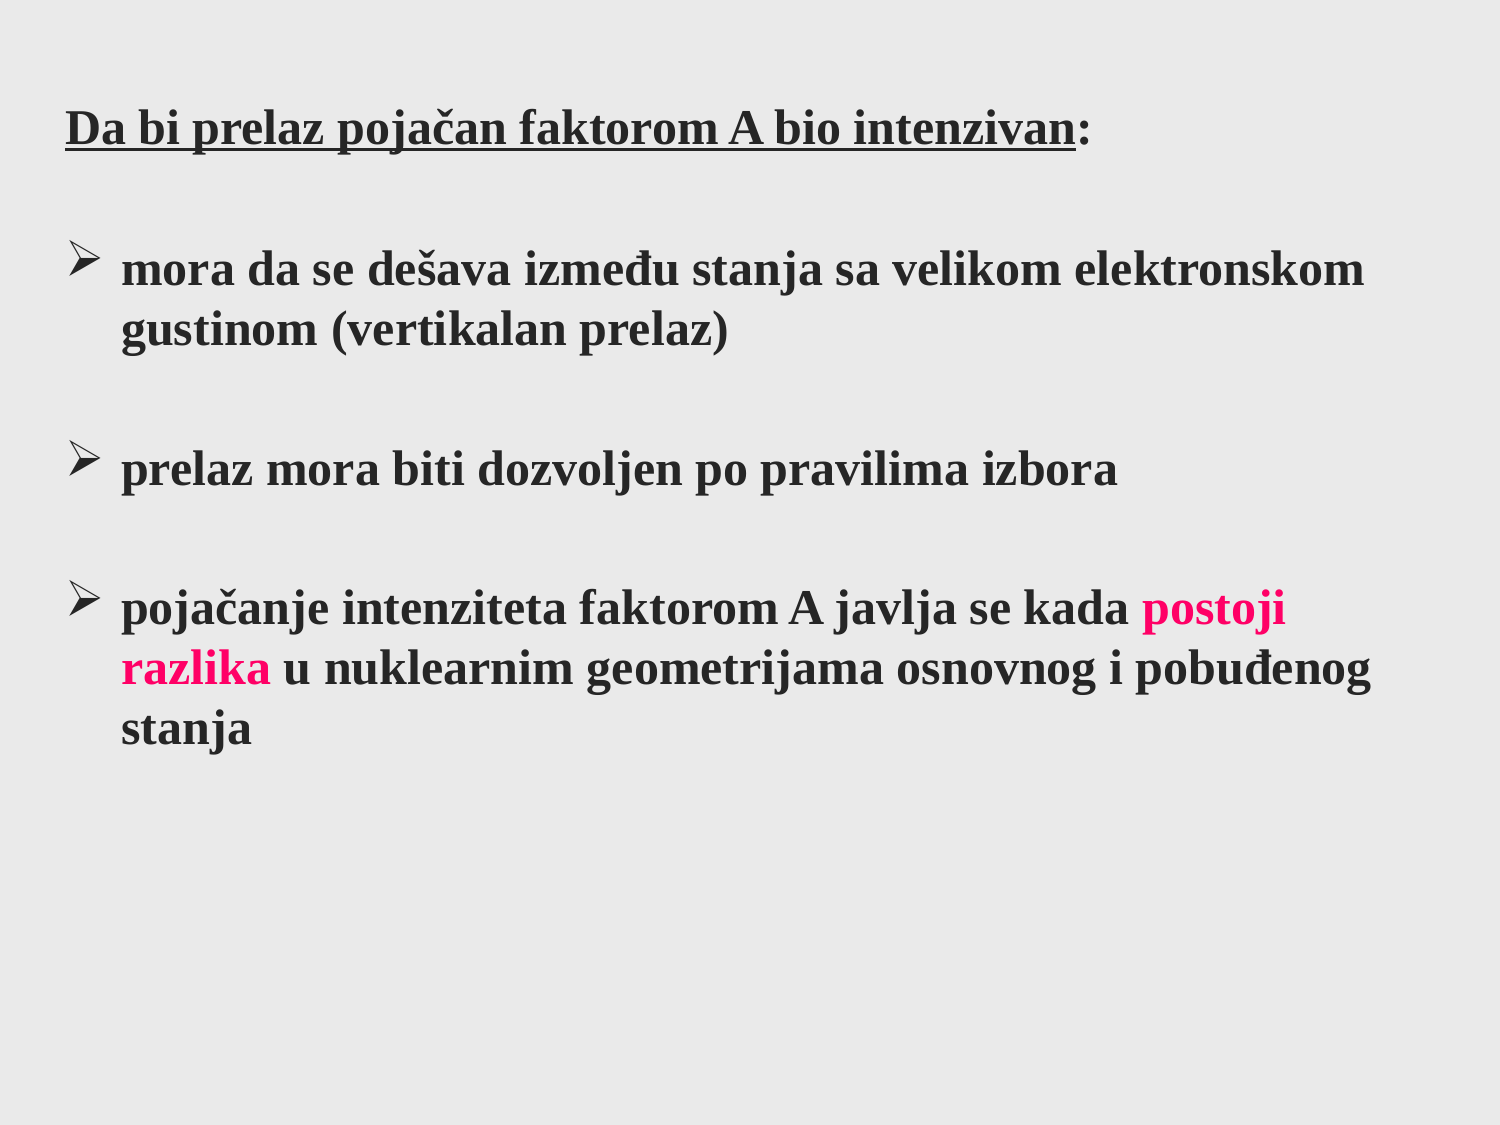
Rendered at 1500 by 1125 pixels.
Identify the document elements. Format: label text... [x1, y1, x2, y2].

list Da bi prelaz pojačan faktorom A bio intenzivan: mora da se dešava između stanja sa velikom elektronskom gustinom (vertikalan prelaz) prelaz mora biti dozvoljen po pravilima izbora pojačanje intenziteta faktorom A javlja se kada postoji razlika u nuklearnim geometrijama osnovnog i pobuđenog stanja [50, 87, 1400, 825]
